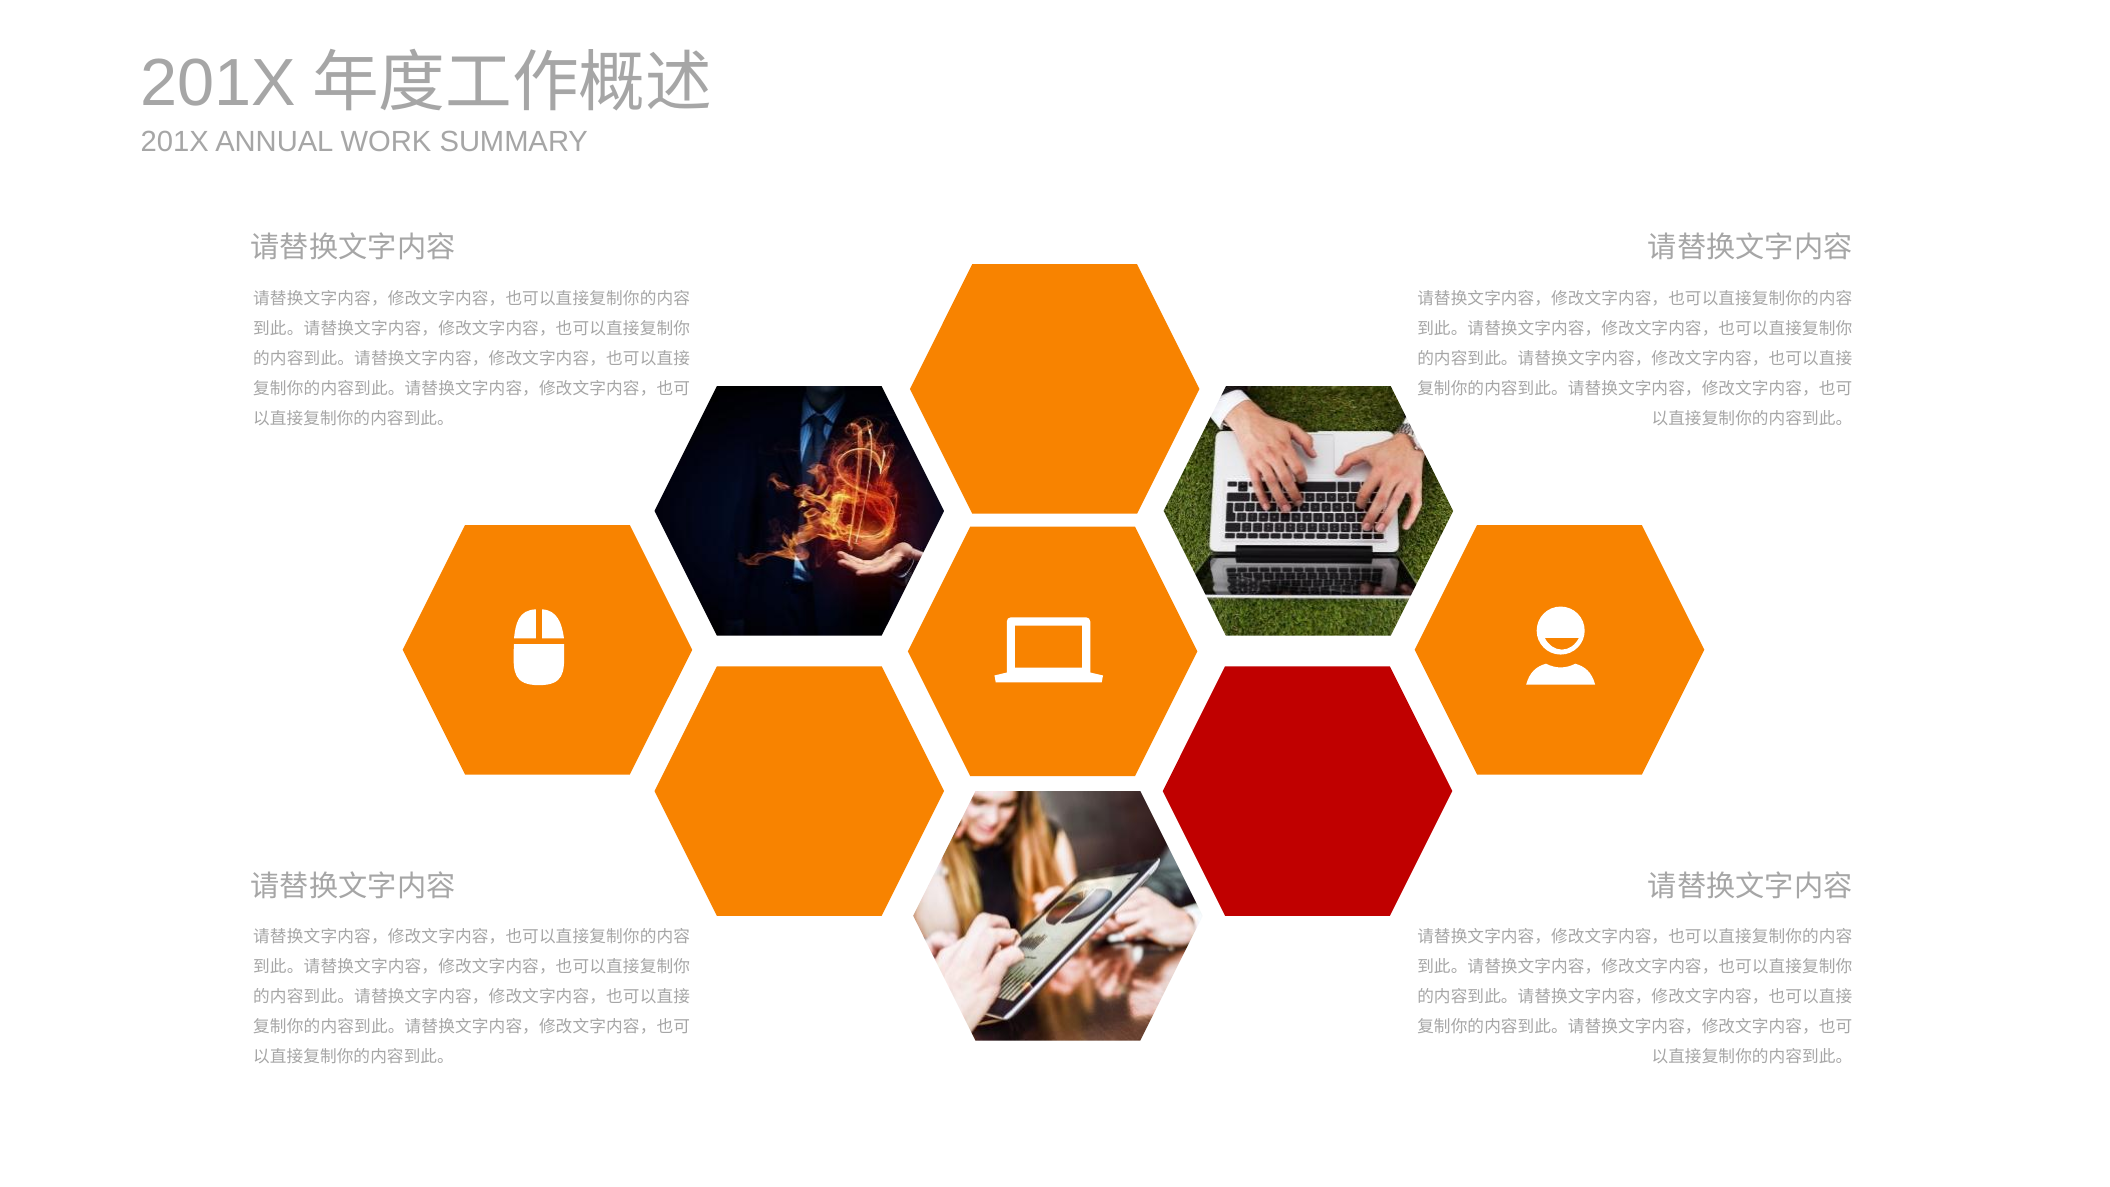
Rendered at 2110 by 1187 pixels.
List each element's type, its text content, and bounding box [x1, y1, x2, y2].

text_box 201X ANNUAL WORK SUMMARY [140, 122, 602, 158]
text_box 请替换文字内容，修改文字内容，也可以直接复制你的内容到此。请替换文字内容，修改文字内容，也可以直接复制你的内容到此。请替换文字内容，修改文字内容，也可以直接复制你的内容到此。请替换文字内容，修改文字内容，也可以直接复制你的内容到此。 [1415, 916, 1853, 1067]
text_box 请替换文字内容，修改文字内容，也可以直接复制你的内容到此。请替换文字内容，修改文字内容，也可以直接复制你的内容到此。请替换文字内容，修改文字内容，也可以直接复制你的内容到此。请替换文字内容，修改文字内容，也可以直接复制你的内容到此。 [253, 278, 691, 428]
text_box [908, 263, 1201, 515]
text_box [1161, 777, 1454, 917]
text_box [653, 385, 946, 524]
text_box 请替换文字内容 [1573, 228, 1853, 264]
text_box [1162, 385, 1455, 524]
text_box [653, 777, 946, 917]
text_box 201X年度工作概述 [140, 38, 789, 119]
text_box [402, 524, 1705, 777]
text_box 请替换文字内容，修改文字内容，也可以直接复制你的内容到此。请替换文字内容，修改文字内容，也可以直接复制你的内容到此。请替换文字内容，修改文字内容，也可以直接复制你的内容到此。请替换文字内容，修改文字内容，也可以直接复制你的内容到此。 [1415, 278, 1853, 428]
text_box 请替换文字内容 [250, 866, 531, 902]
text_box 请替换文字内容，修改文字内容，也可以直接复制你的内容到此。请替换文字内容，修改文字内容，也可以直接复制你的内容到此。请替换文字内容，修改文字内容，也可以直接复制你的内容到此。请替换文字内容，修改文字内容，也可以直接复制你的内容到此。 [253, 916, 691, 1067]
text_box 请替换文字内容 [1573, 866, 1853, 902]
text_box 请替换文字内容 [250, 228, 531, 264]
text_box [912, 790, 1204, 1042]
